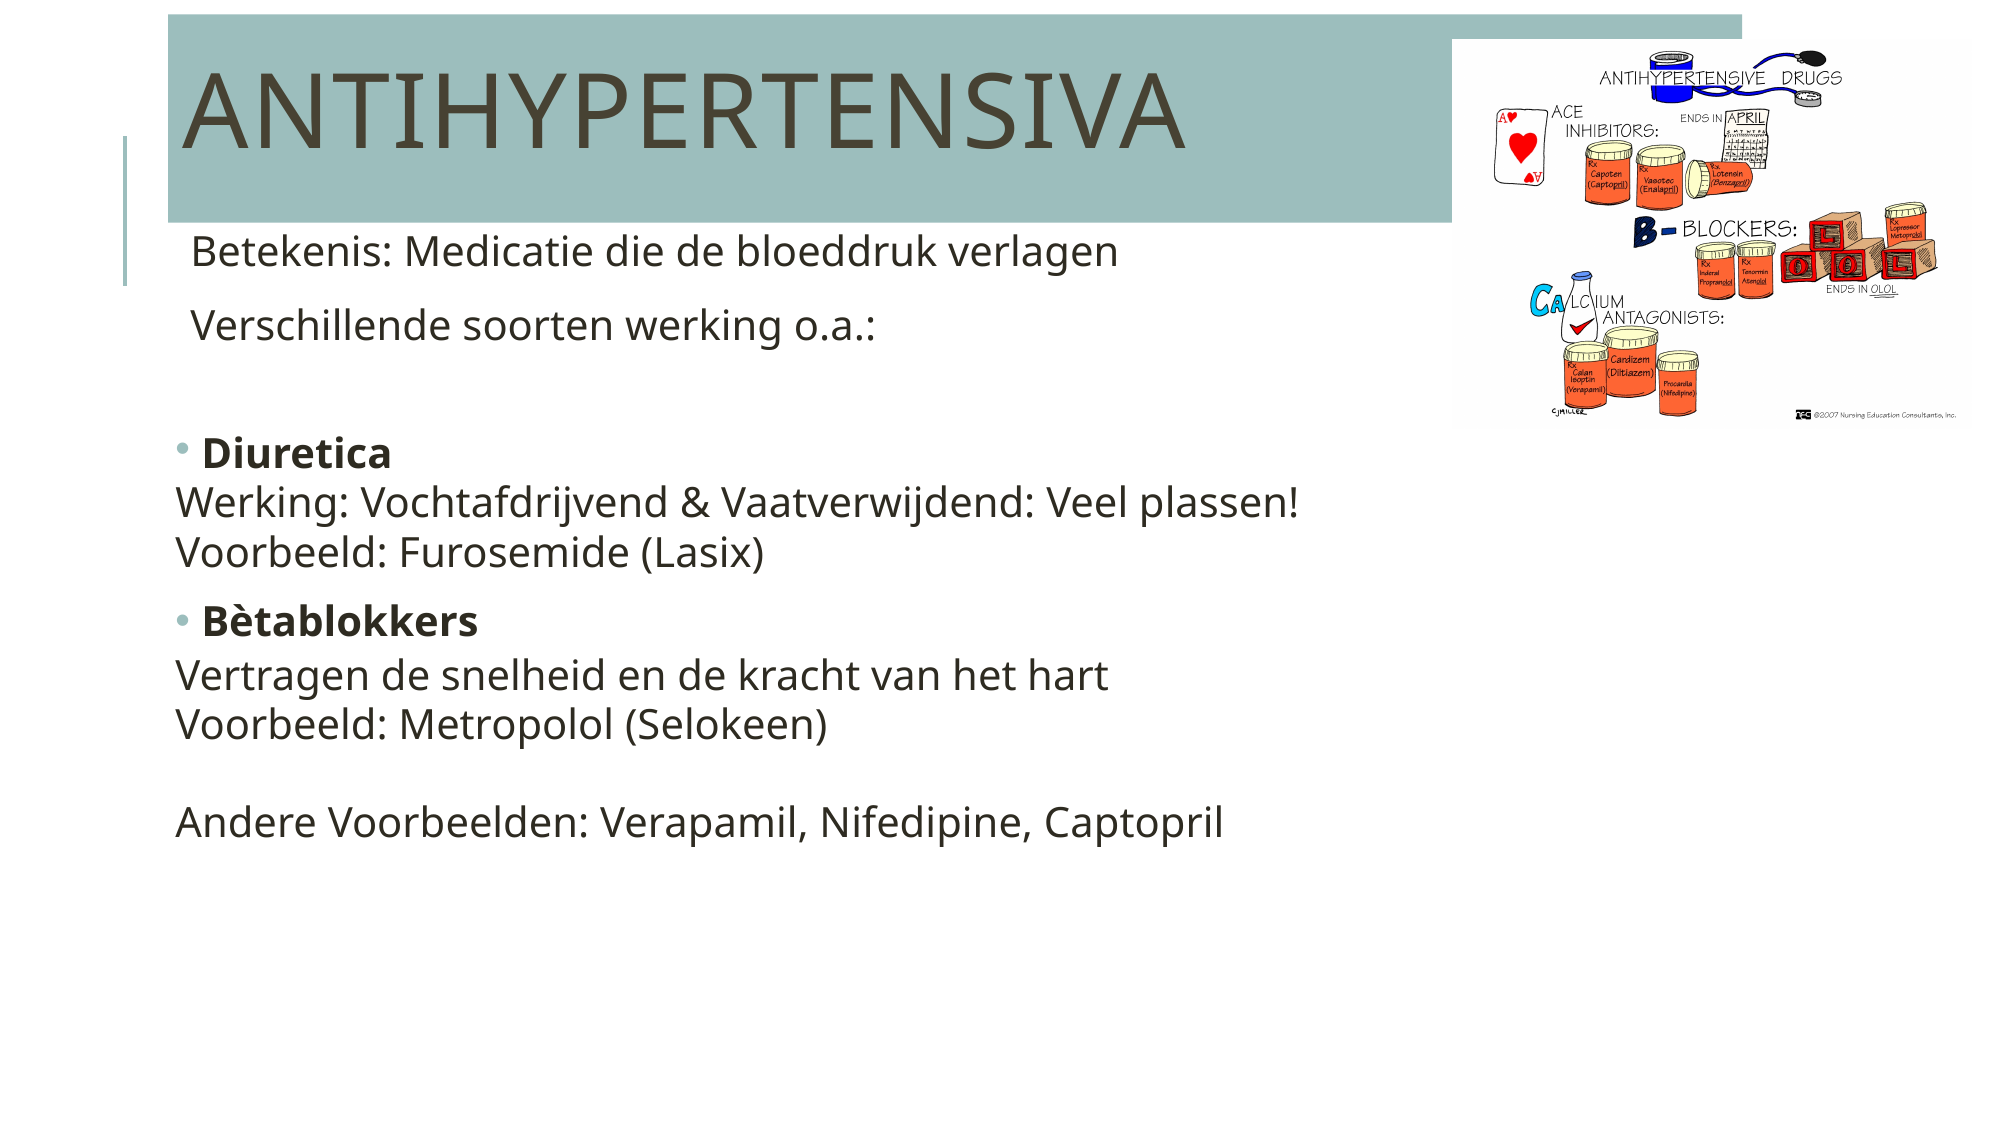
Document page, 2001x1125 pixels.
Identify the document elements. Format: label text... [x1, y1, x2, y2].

picture [1452, 38, 1972, 429]
list Betekenis: Medicatie die de bloeddruk verlagen Verschillende soorten werking o.a.: Diuretica Werking: Vochtafdrijvend & Vaatverwijdend: Veel plassen! Voorbeeld: Furosemide (Lasix) Bètablokkers Vertragen de snelheid en de kracht van het hart Voorbeeld: Metropolol (Selokeen) Andere Voorbeelden: Verapamil, Nifedipine, Captopril [168, 222, 1763, 1034]
title Antihypertensiva [168, 14, 1743, 222]
